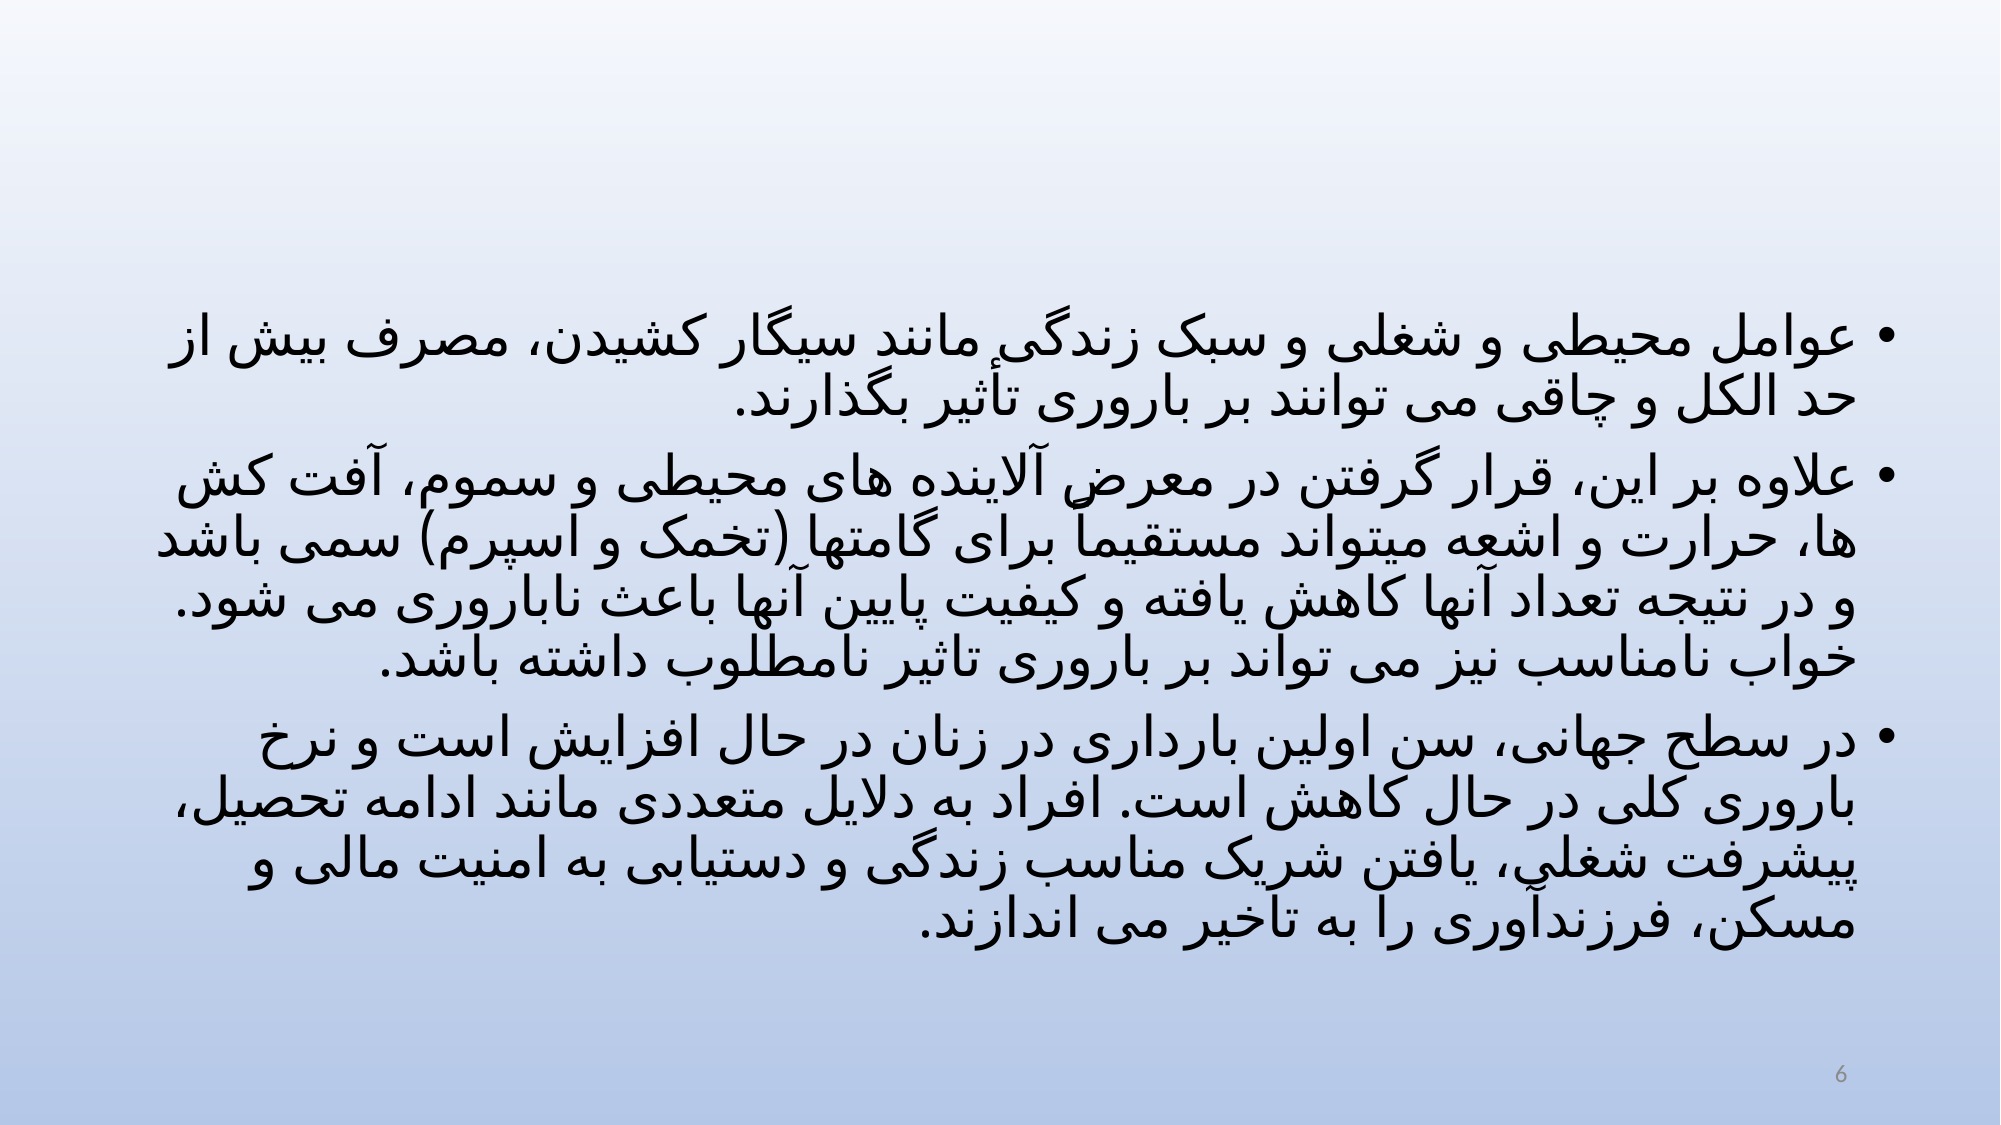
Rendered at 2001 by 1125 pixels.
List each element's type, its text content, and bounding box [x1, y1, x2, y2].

slide_number 6 [1412, 1042, 1863, 1103]
list عوامل محیطی و شغلی و سبک زندگی مانند سیگار کشیدن، مصرف بیش از حد الکل و چاقی می توانند بر باروری تأثیر بگذارند. علاوه بر این، قرار گرفتن در معرض آلاینده های محیطی و سموم، آفت کش ها، حرارت و اشعه میتواند مستقیماً برای گامتها (تخمک و اسپرم) سمی باشد و در نتیجه تعداد آنها کاهش یافته و کیفیت پایین آنها باعث ناباروری می شود. خواب نامناسب نیز می تواند بر باروری تاثیر نامطلوب داشته باشد. در سطح جهانی، سن اولین بارداری در زنان در حال افزایش است و نرخ باروری کلی در حال کاهش است. افراد به دلایل متعددی مانند ادامه تحصیل، پیشرفت شغلی، یافتن شریک مناسب زندگی و دستیابی به امنیت مالی و مسکن، فرزندآوری را به تاخیر می اندازند. [137, 299, 1911, 1014]
